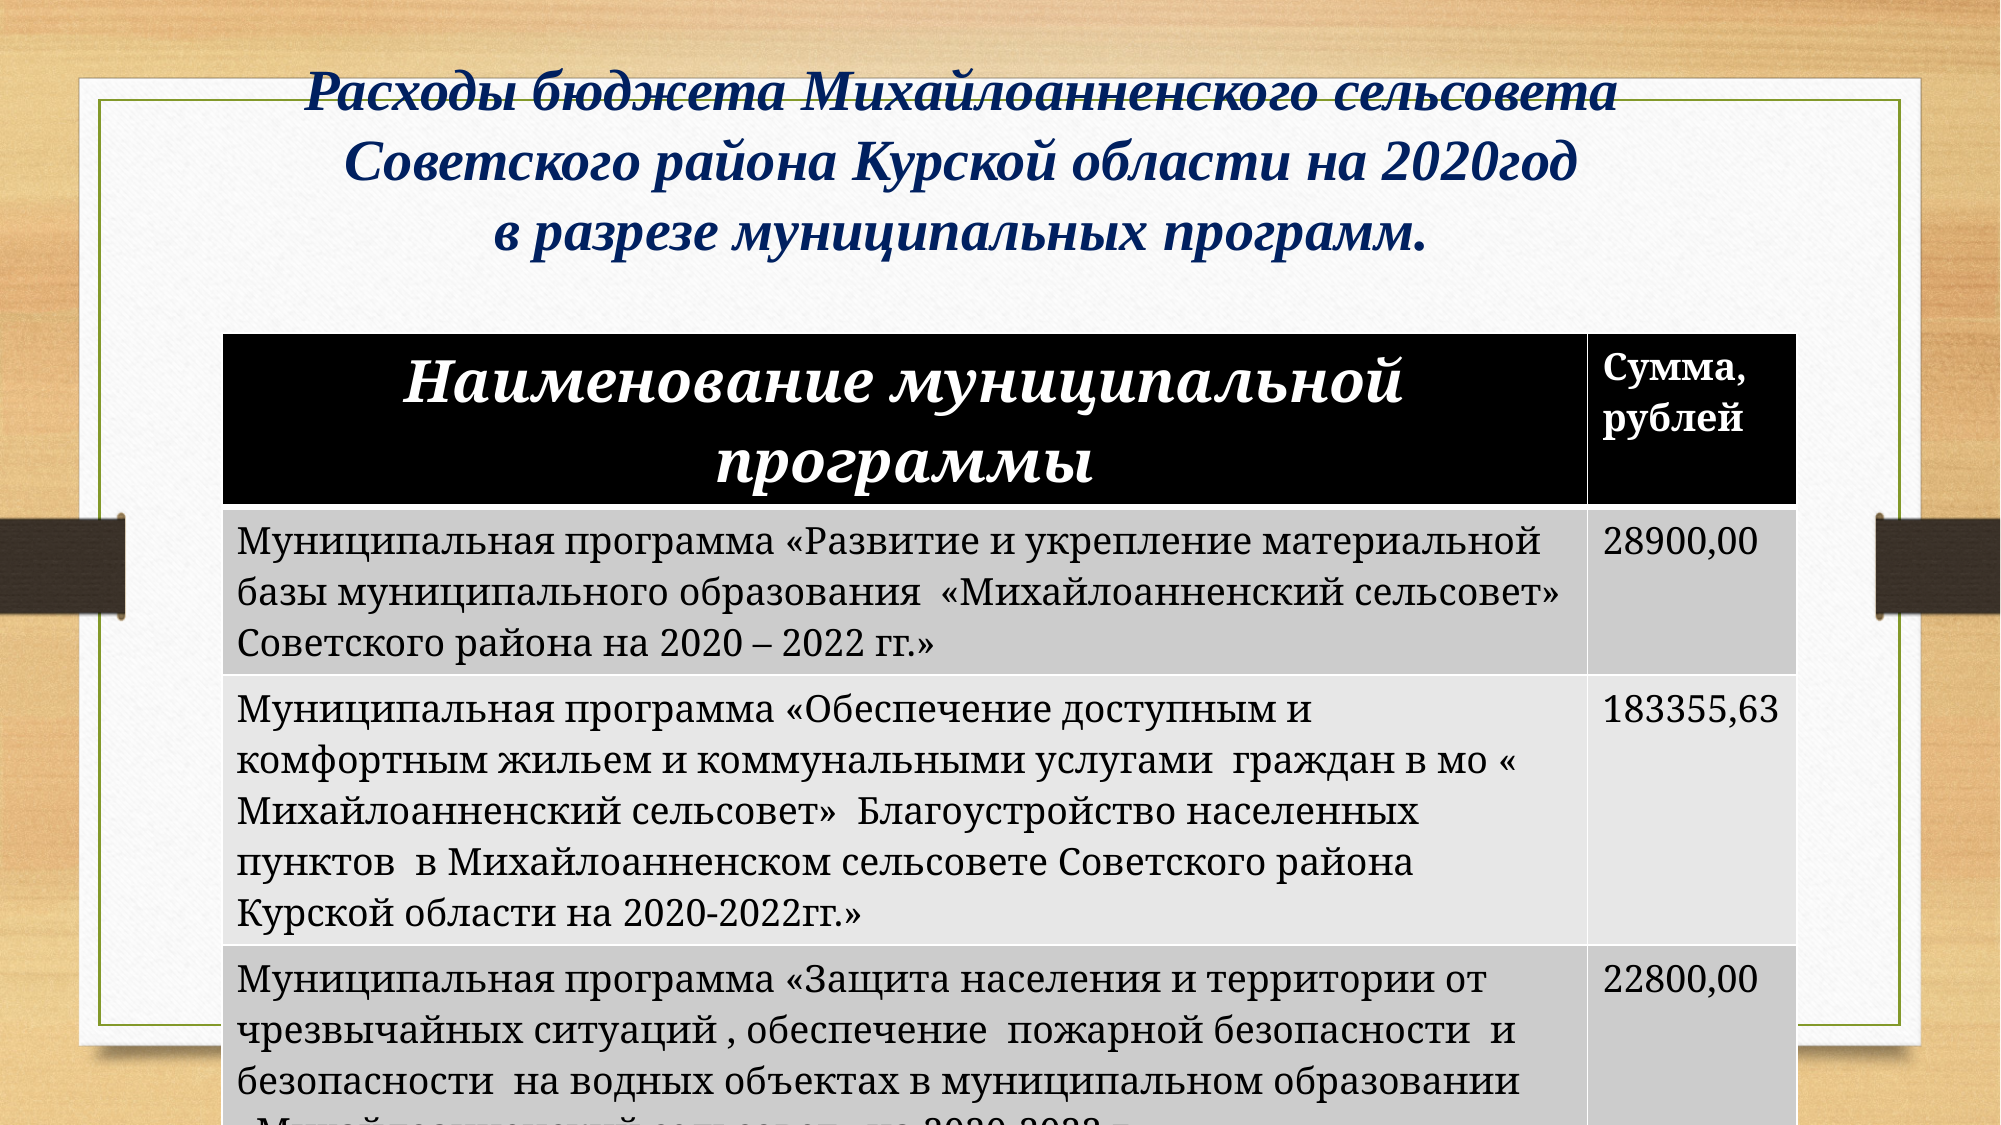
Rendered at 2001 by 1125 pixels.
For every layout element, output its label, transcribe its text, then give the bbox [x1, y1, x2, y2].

table_cell Муниципальная программа «Обеспечение доступным и комфортным жильем и коммунальными услугами граждан в мо « Михайлоанненский сельсовет» Благоустройство населенных пунктов в Михайлоанненском сельсовете Советского района Курской области на 2020-2022гг.» [223, 676, 1587, 944]
table_header Наименование муниципальной программы [223, 334, 1587, 504]
title Расходы бюджета Михайлоанненского сельсовета Советского района Курской области на 2020год в разрезе муниципальных программ. [145, 72, 1779, 313]
picture [0, 0, 2001, 1125]
table_cell 22800,00 [1588, 946, 1796, 1125]
table_cell 28900,00 [1588, 510, 1796, 674]
table_header Сумма, рублей [1588, 334, 1796, 504]
table_cell Муниципальная программа «Защита населения и территории от чрезвычайных ситуаций , обеспечение пожарной безопасности и безопасности на водных объектах в муниципальном образовании «Михайлоанненский сельсовет» на 2020-2022 г» [223, 946, 1587, 1125]
table_cell 183355,63 [1588, 676, 1796, 944]
table_cell Муниципальная программа «Развитие и укрепление материальной базы муниципального образования «Михайлоанненский сельсовет» Советского района на 2020 – 2022 гг.» [223, 510, 1587, 674]
